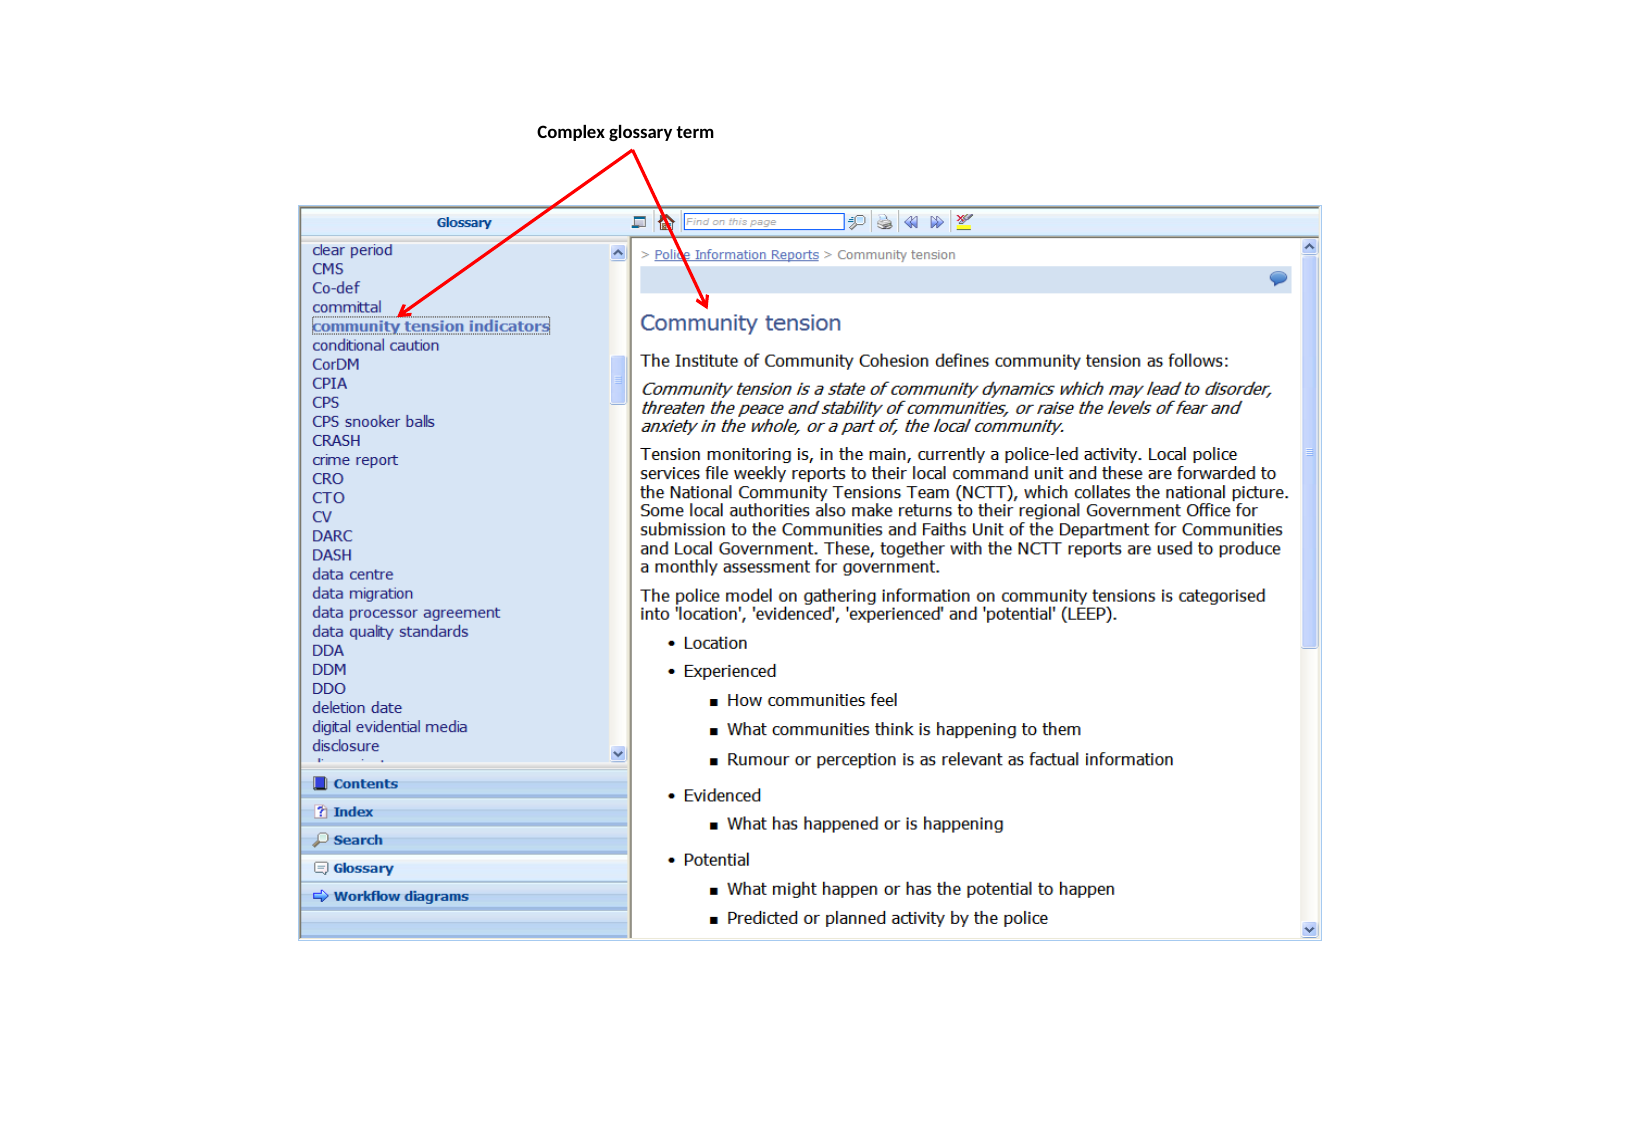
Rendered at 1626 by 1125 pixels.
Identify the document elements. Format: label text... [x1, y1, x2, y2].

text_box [396, 150, 633, 318]
text_box Complex glossary term [522, 112, 743, 150]
picture [298, 205, 1323, 941]
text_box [632, 150, 708, 310]
